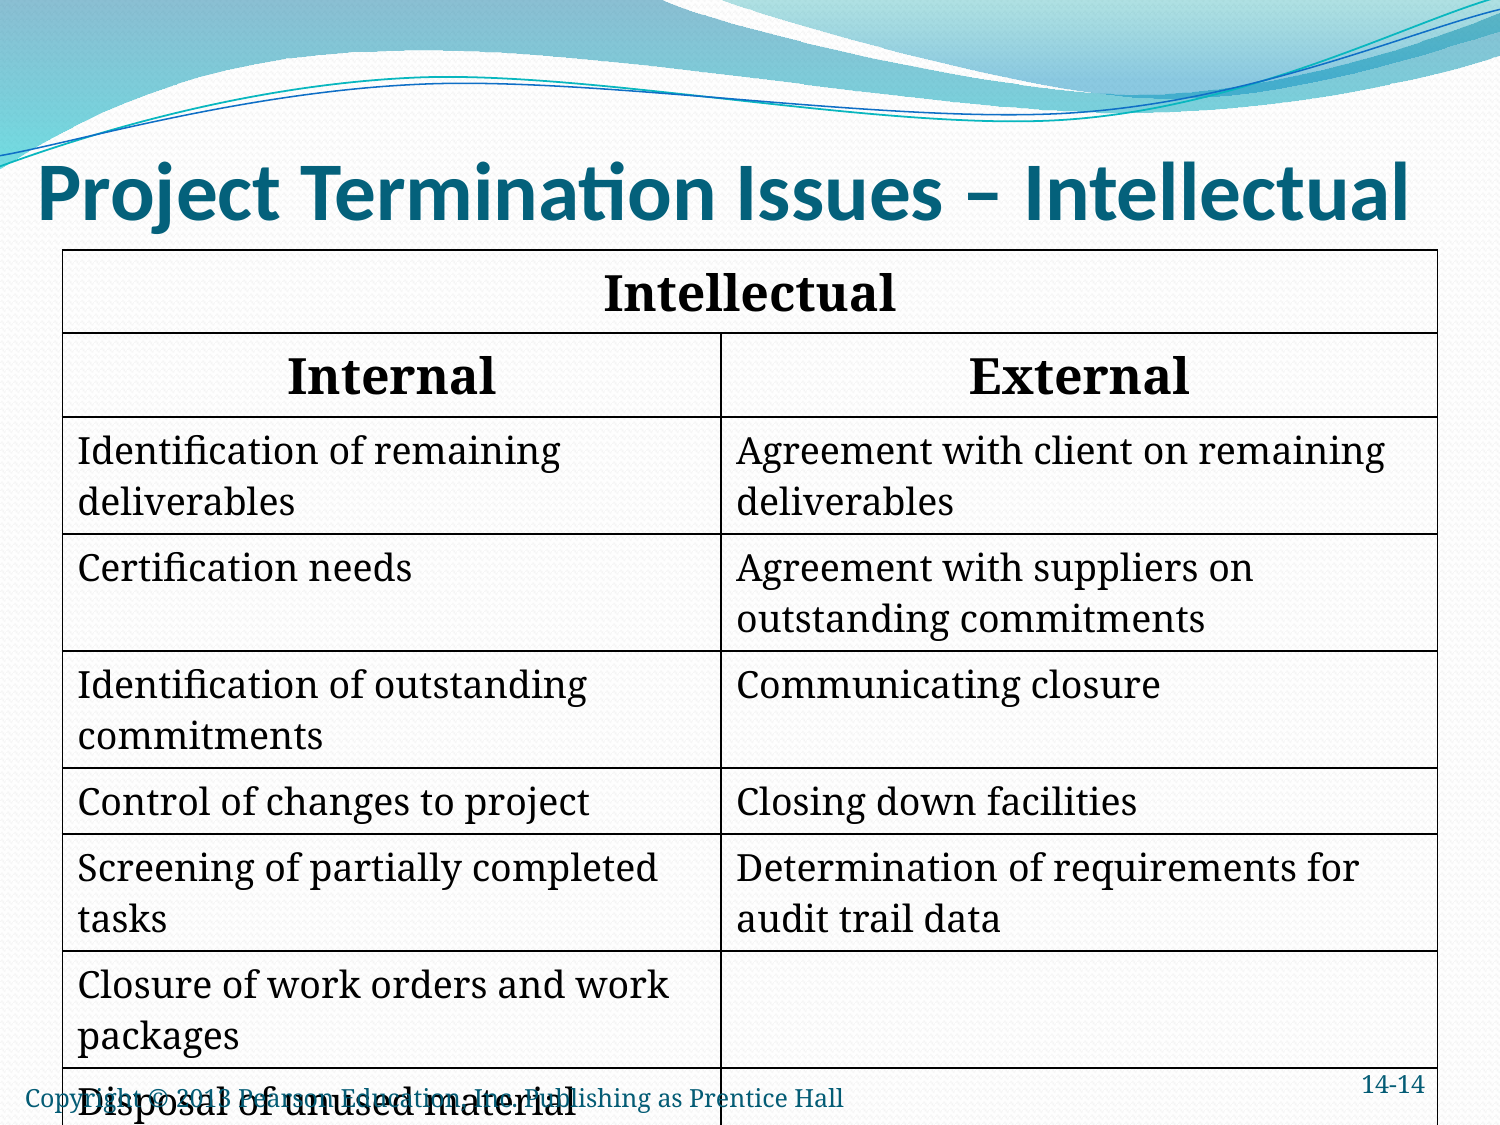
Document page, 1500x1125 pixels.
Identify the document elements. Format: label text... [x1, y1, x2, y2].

table_cell [722, 1069, 1437, 1125]
table_cell Identification of outstanding commitments [63, 652, 720, 767]
table_cell Agreement with client on remaining deliverables [722, 418, 1437, 533]
table_cell Communicating closure [722, 652, 1437, 767]
table_cell Disposal of unused material [63, 1069, 720, 1074]
table_cell External [722, 334, 1437, 416]
table_cell [722, 952, 1437, 1067]
table_cell Closure of work orders and work packages [63, 952, 720, 1067]
title Project Termination Issues – Intellectual [37, 49, 1451, 238]
text_box Copyright © 2013 Pearson Education, Inc. Publishing as Prentice Hall [24, 1074, 988, 1113]
table_cell Control of changes to project [63, 769, 720, 833]
table_cell Identification of remaining deliverables [63, 418, 720, 533]
table_cell Certification needs [63, 535, 720, 650]
table_header Intellectual [63, 251, 1437, 332]
table_cell Internal [63, 334, 720, 416]
table_cell Closing down facilities [722, 769, 1437, 833]
table_cell Screening of partially completed tasks [63, 835, 720, 950]
table_cell Determination of requirements for audit trail data [722, 835, 1437, 950]
table_cell Disposal of unused material [63, 1113, 720, 1125]
table_cell Agreement with suppliers on outstanding commitments [722, 535, 1437, 650]
